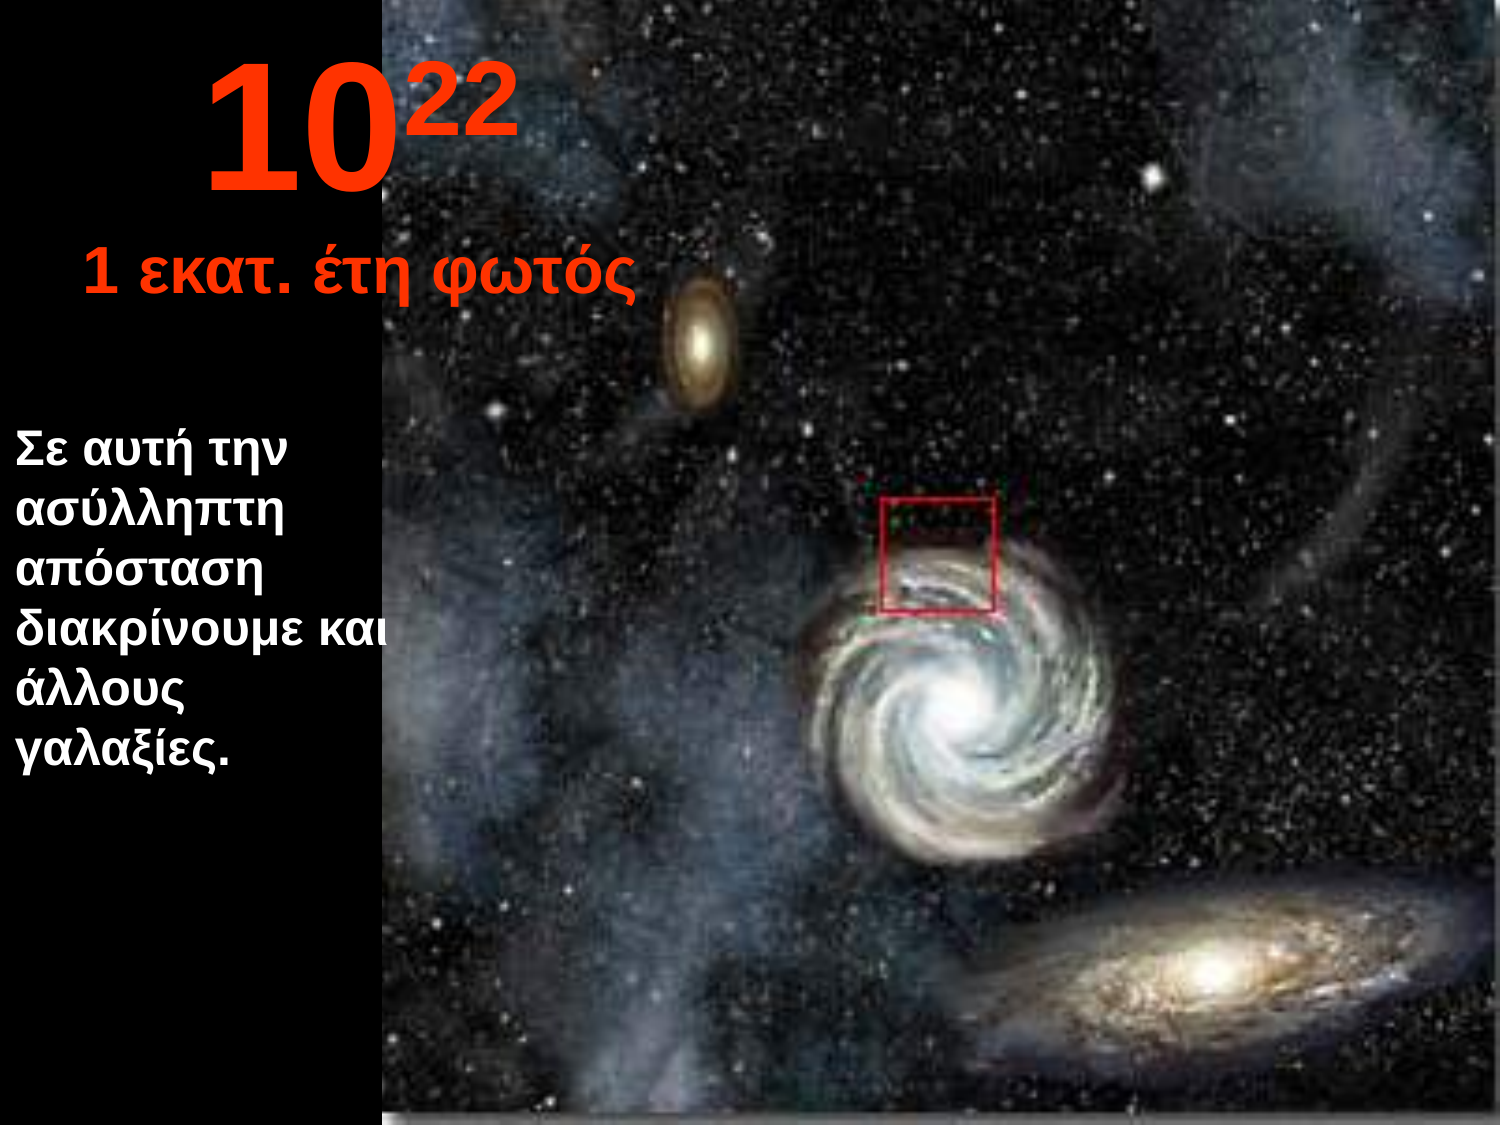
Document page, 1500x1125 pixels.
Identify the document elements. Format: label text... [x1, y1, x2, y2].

text_box 1022 1 εκατ. έτη φωτός [67, 0, 380, 315]
picture [382, 0, 1500, 1125]
text_box Σε αυτή την ασύλληπτη απόσταση διακρίνουμε και άλλους γαλαξίες. [0, 407, 377, 783]
